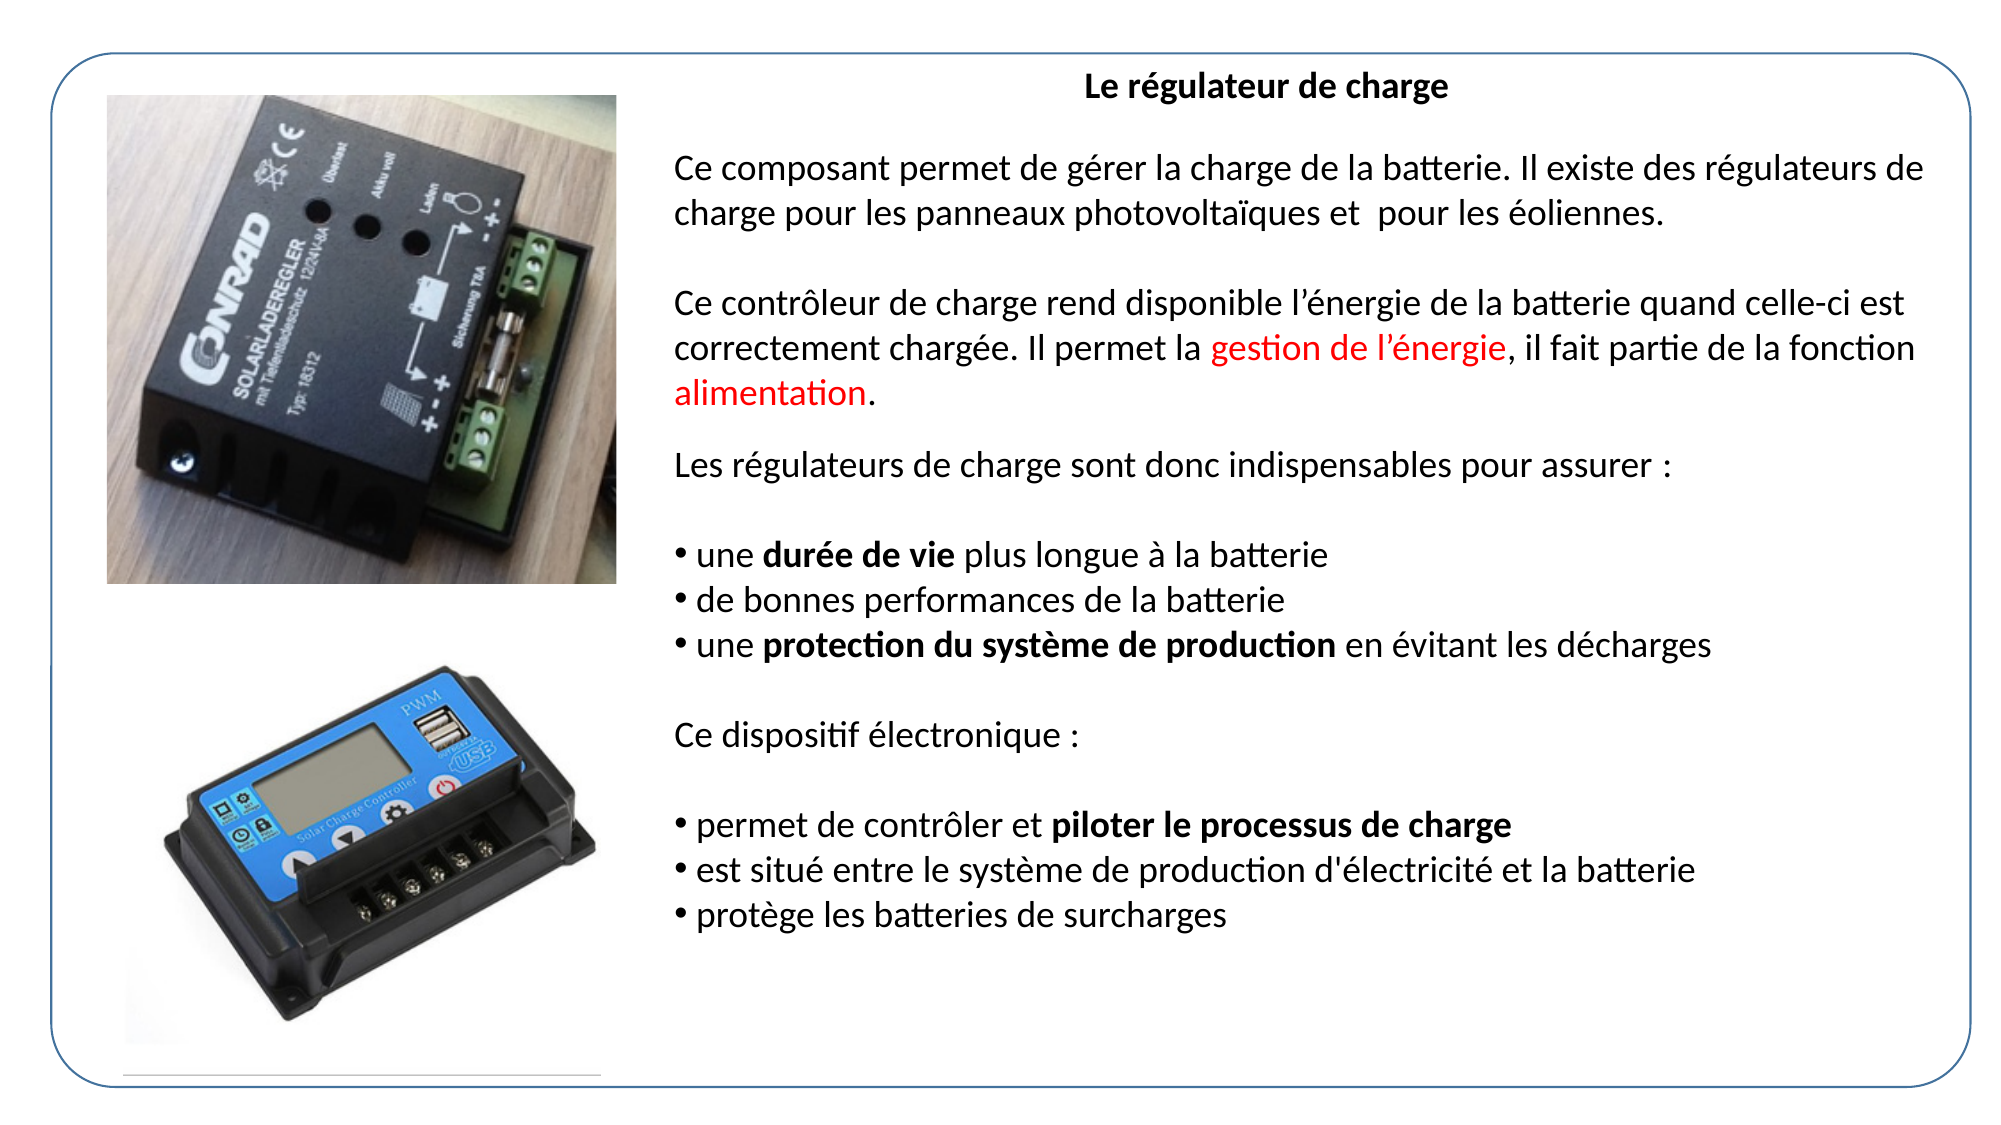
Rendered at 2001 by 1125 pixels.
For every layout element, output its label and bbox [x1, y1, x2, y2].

picture [106, 95, 617, 585]
picture [123, 598, 601, 1076]
text_box [50, 52, 1972, 1089]
